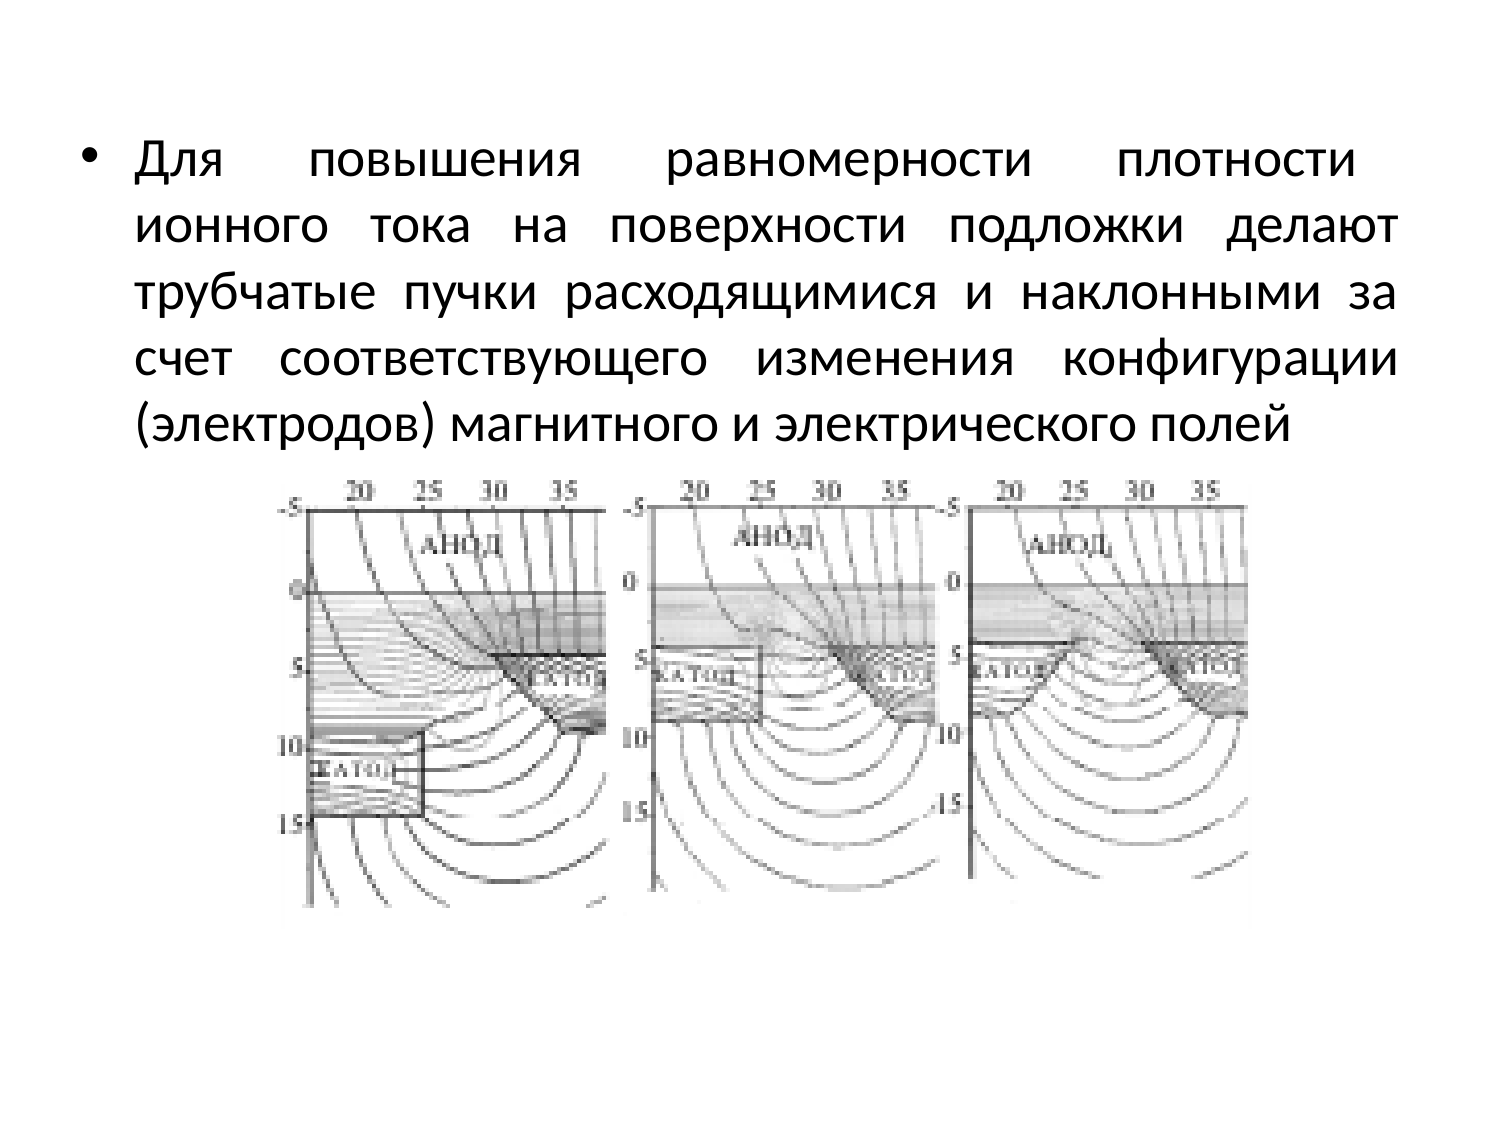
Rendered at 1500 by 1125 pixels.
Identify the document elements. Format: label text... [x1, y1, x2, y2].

list Для повышения равномерности плотности ионного тока на поверхности подложки делают трубчатые пучки расходящимися и наклонными за счет соответствующего изменения конфигурации (электродов) магнитного и электрического полей [64, 113, 1415, 468]
picture [265, 455, 1291, 992]
